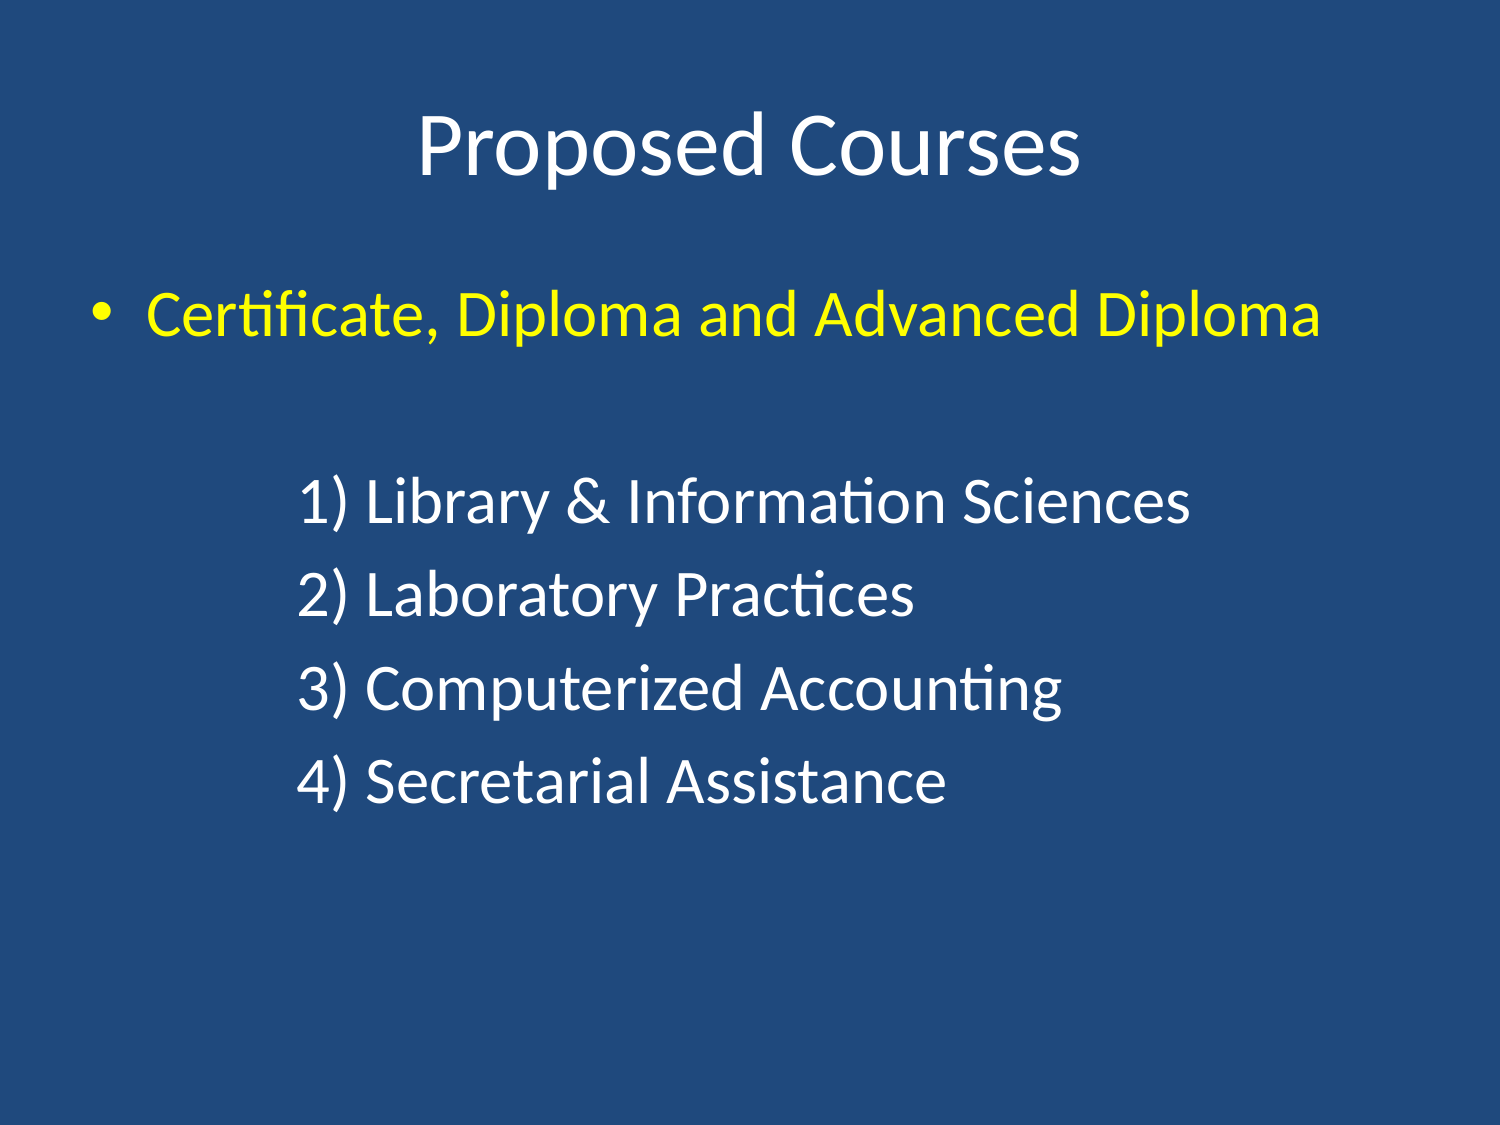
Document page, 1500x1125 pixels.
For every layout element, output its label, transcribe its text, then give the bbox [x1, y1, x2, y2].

list Certificate, Diploma and Advanced Diploma 1) Library & Information Sciences 2) Laboratory Practices 3) Computerized Accounting 4) Secretarial Assistance [75, 262, 1425, 1005]
title Proposed Courses [75, 45, 1425, 233]
